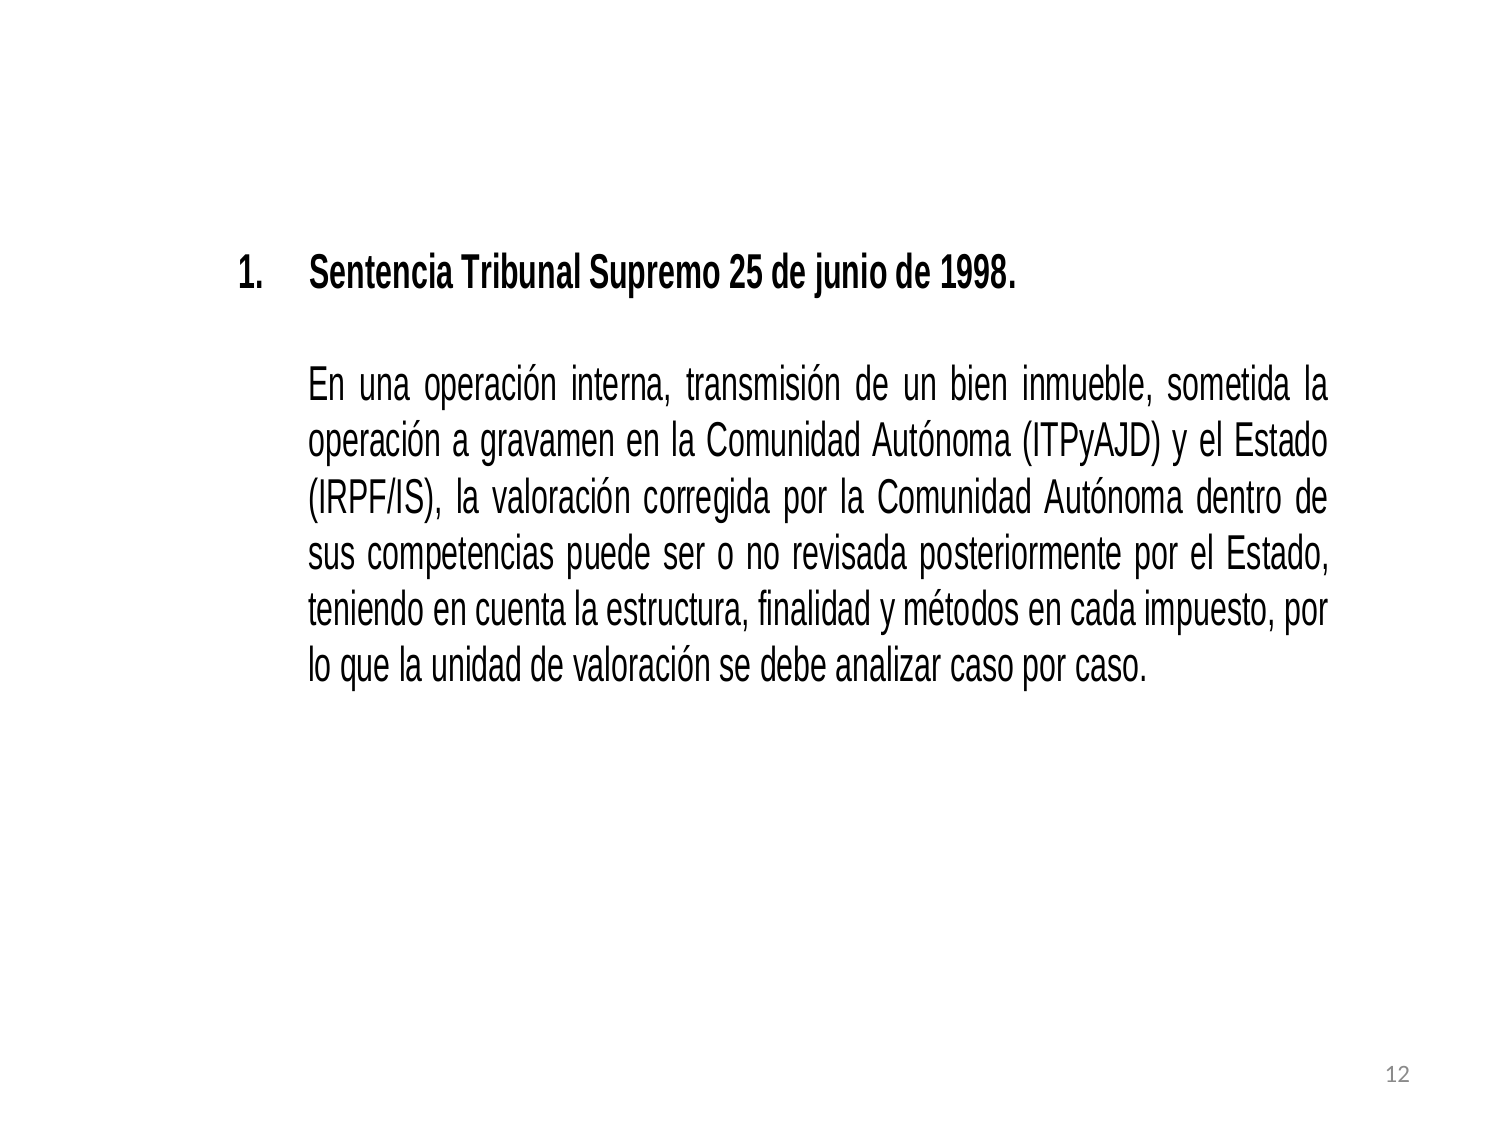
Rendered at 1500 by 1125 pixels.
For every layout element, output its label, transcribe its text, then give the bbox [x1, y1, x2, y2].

slide_number 12 [1074, 1042, 1425, 1103]
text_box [218, 243, 1330, 693]
